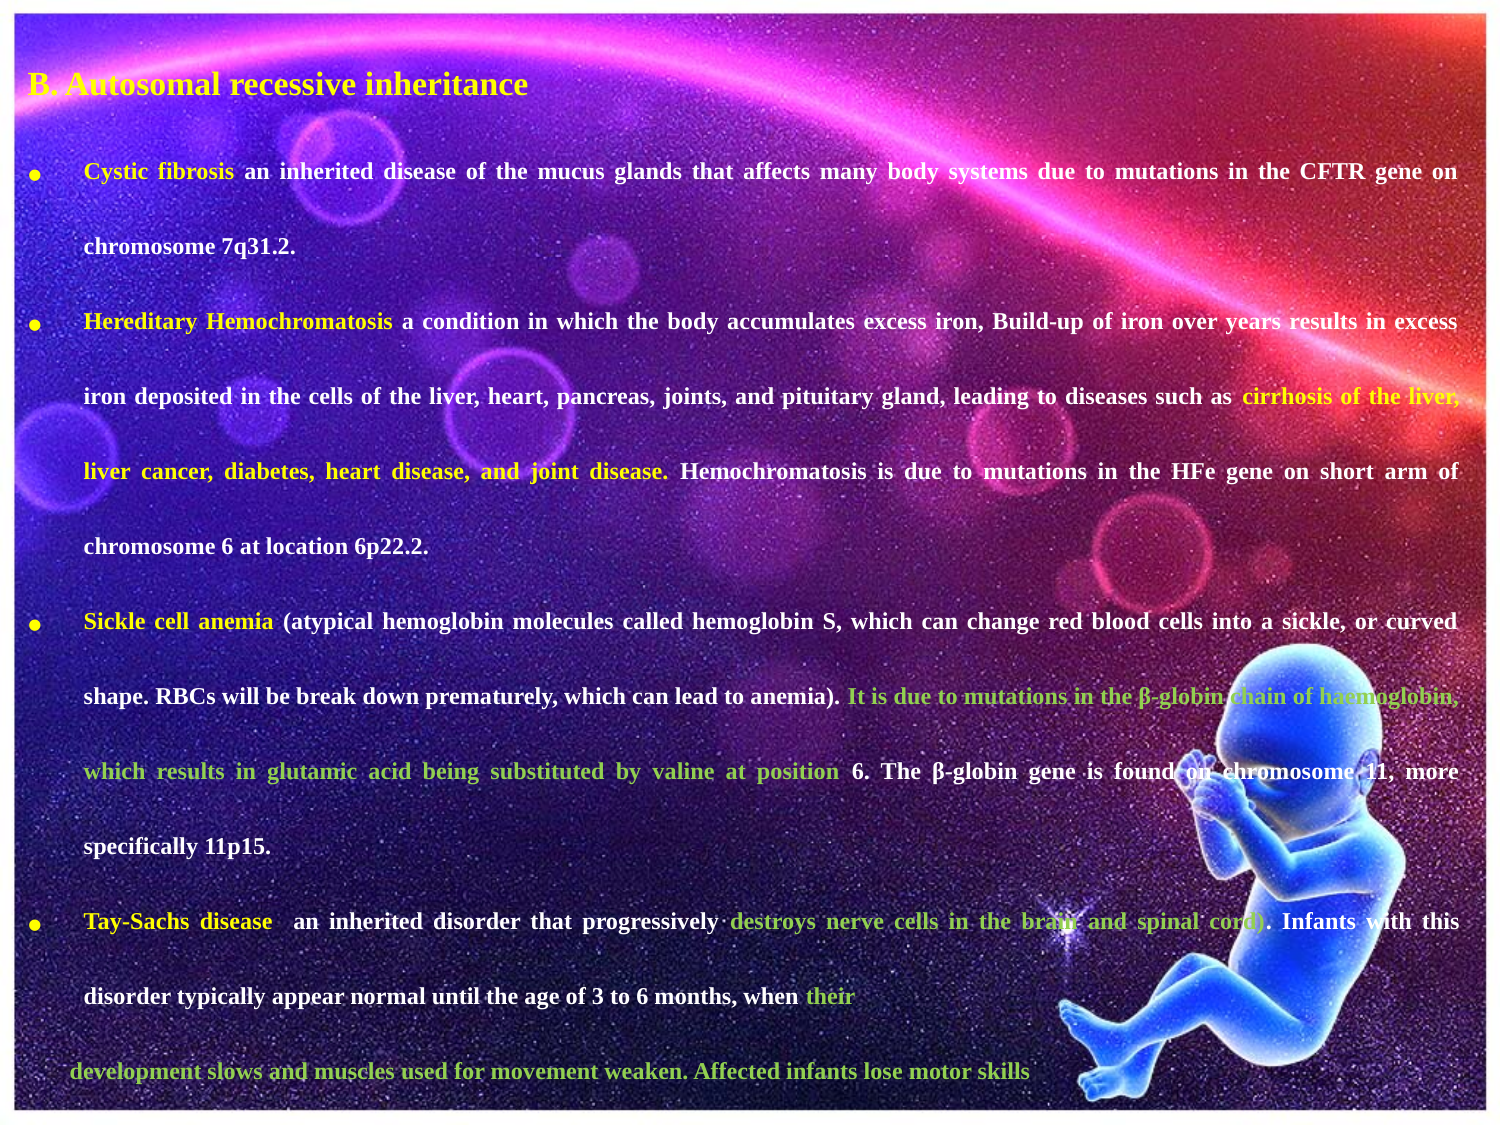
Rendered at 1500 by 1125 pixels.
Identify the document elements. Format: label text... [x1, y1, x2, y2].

picture [0, 0, 1500, 1125]
list B. Autosomal recessive inheritance Cystic fibrosis an inherited disease of the mucus glands that affects many body systems due to mutations in the CFTR gene on chromosome 7q31.2. Hereditary Hemochromatosis a condition in which the body accumulates excess iron, Build-up of iron over years results in excess iron deposited in the cells of the liver, heart, pancreas, joints, and pituitary gland, leading to diseases such as cirrhosis of the liver, liver cancer, diabetes, heart disease, and joint disease. Hemochromatosis is due to mutations in the HFe gene on short arm of chromosome 6 at location 6p22.2. Sickle cell anemia (atypical hemoglobin molecules called hemoglobin S, which can change red blood cells into a sickle, or curved shape. RBCs will be break down prematurely, which can lead to anemia). It is due to mutations in the β-globin chain of haemoglobin, which results in glutamic acid being substituted by valine at position 6. The β-globin gene is found on chromosome 11, more specifically 11p15. Tay-Sachs disease an inherited disorder that progressively destroys nerve cells in the brain and spinal cord). Infants with this disorder typically appear normal until the age of 3 to 6 months, when their development slows and muscles used for movement weaken. Affected infants lose motor skills such as turning over, sitting, and crawling. They also develop an exaggerated startle reaction to loud noises. As the disease progresses, children with Tay-Sachs disease experience seizures, vision and hearing loss, intellectual disability, and paralysis. An eye abnormality called a cherry- red spot, which can be identified with an eye examination, is characteristic of this disorder. Children with this severe infantile form of Tay-Sachs disease usually live only into early childhood). Tay-Sachs disease is due to mutations in the HEXA gene. [12, 12, 1475, 650]
